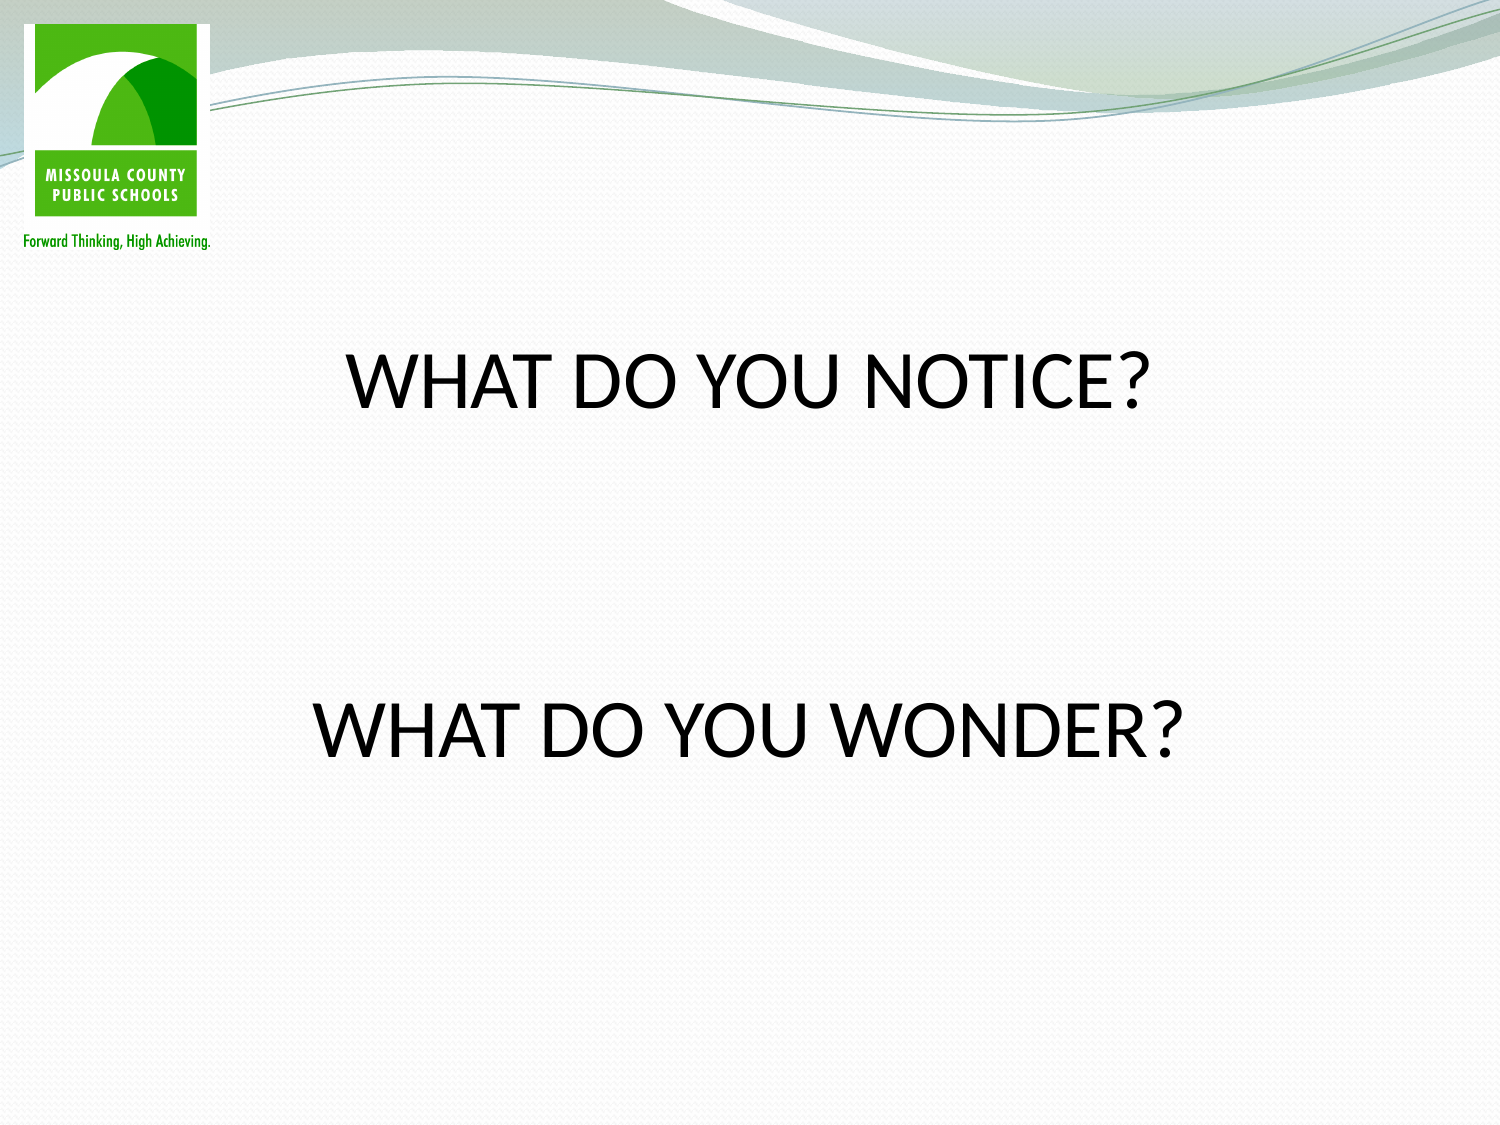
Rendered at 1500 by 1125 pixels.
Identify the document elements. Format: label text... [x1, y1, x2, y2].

picture [24, 24, 210, 251]
list WHAT DO YOU NOTICE? WHAT DO YOU WONDER? [75, 317, 1425, 1038]
